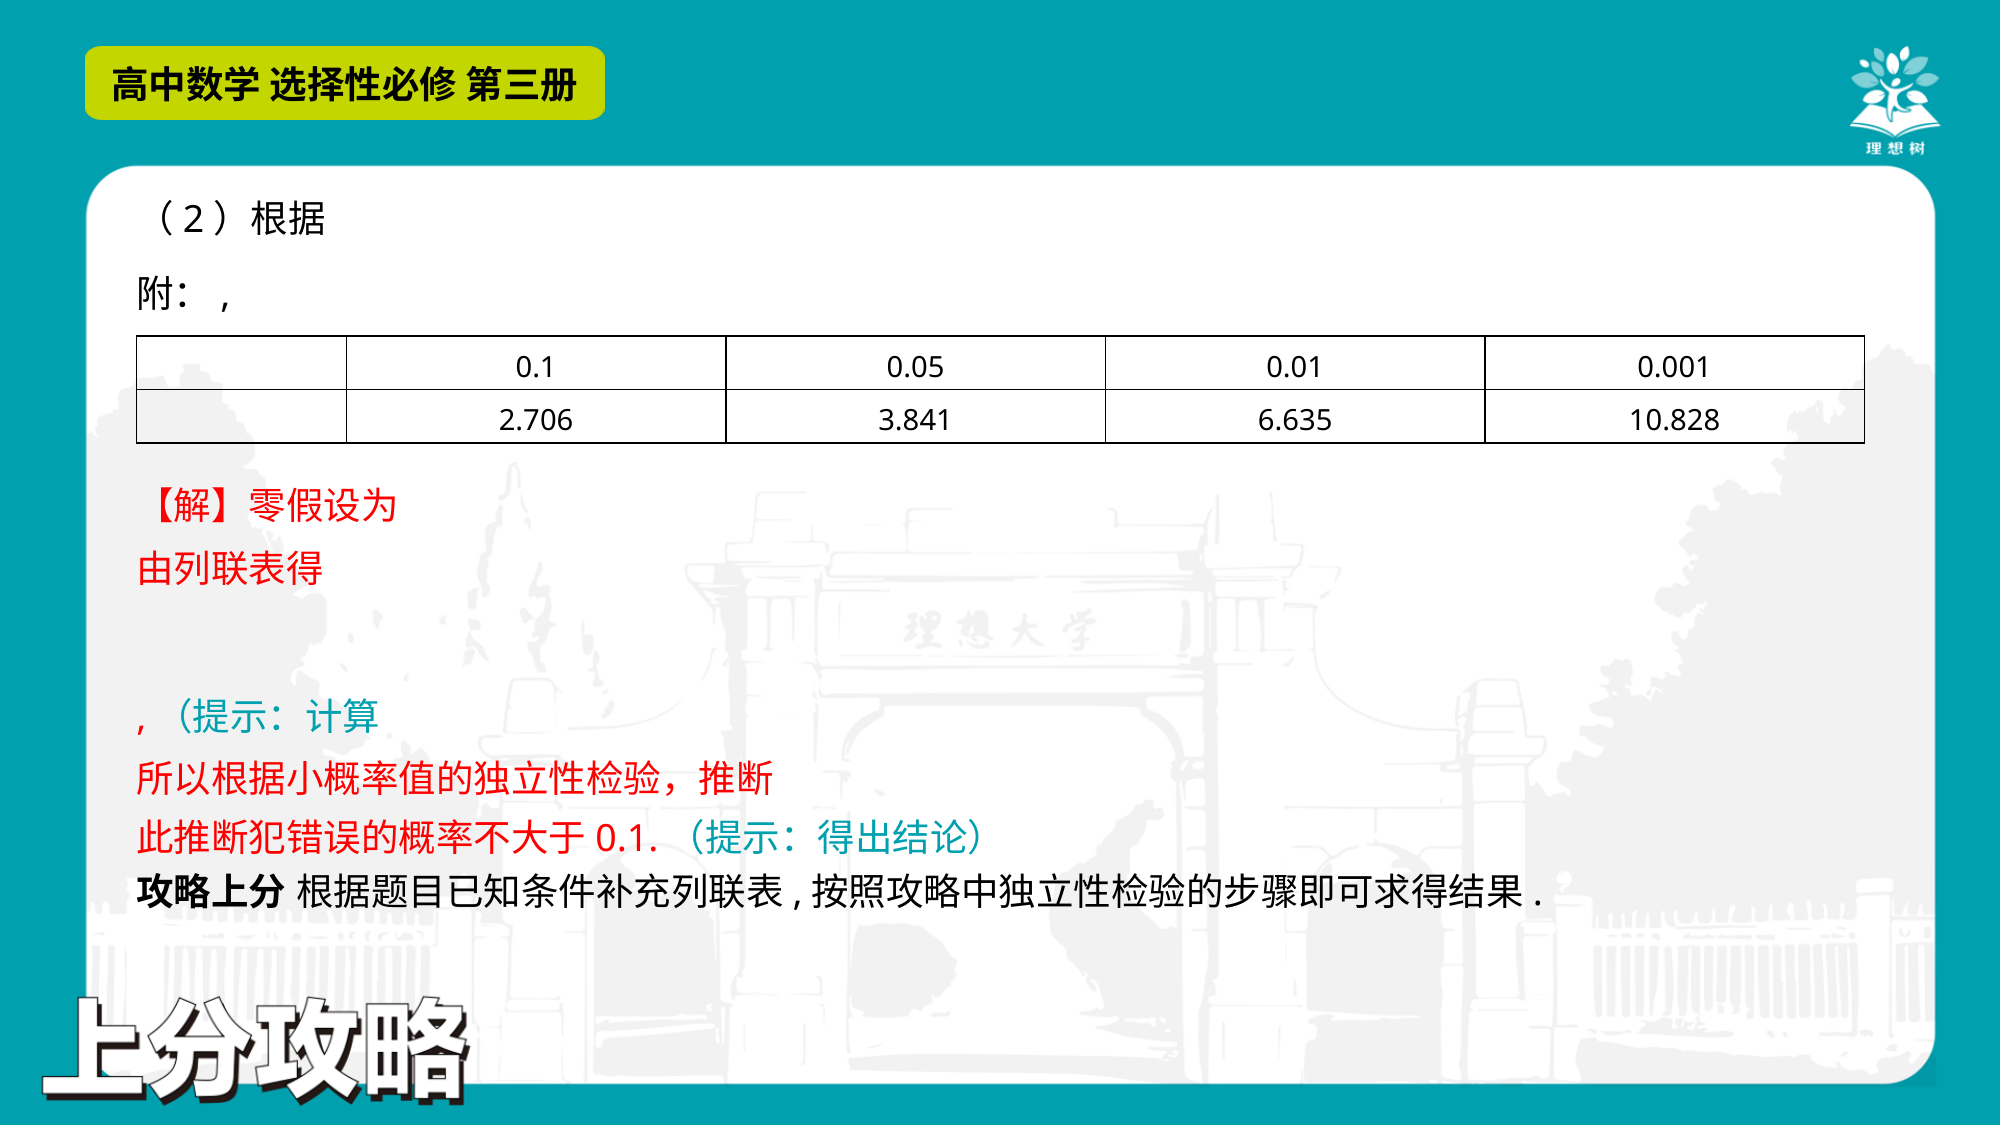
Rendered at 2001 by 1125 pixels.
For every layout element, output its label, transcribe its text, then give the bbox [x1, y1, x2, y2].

text_box 攻略上分 根据题目已知条件补充列联表,按照攻略中独立性检验的步骤即可求得结果. [136, 852, 1865, 907]
picture [0, 0, 2000, 1125]
